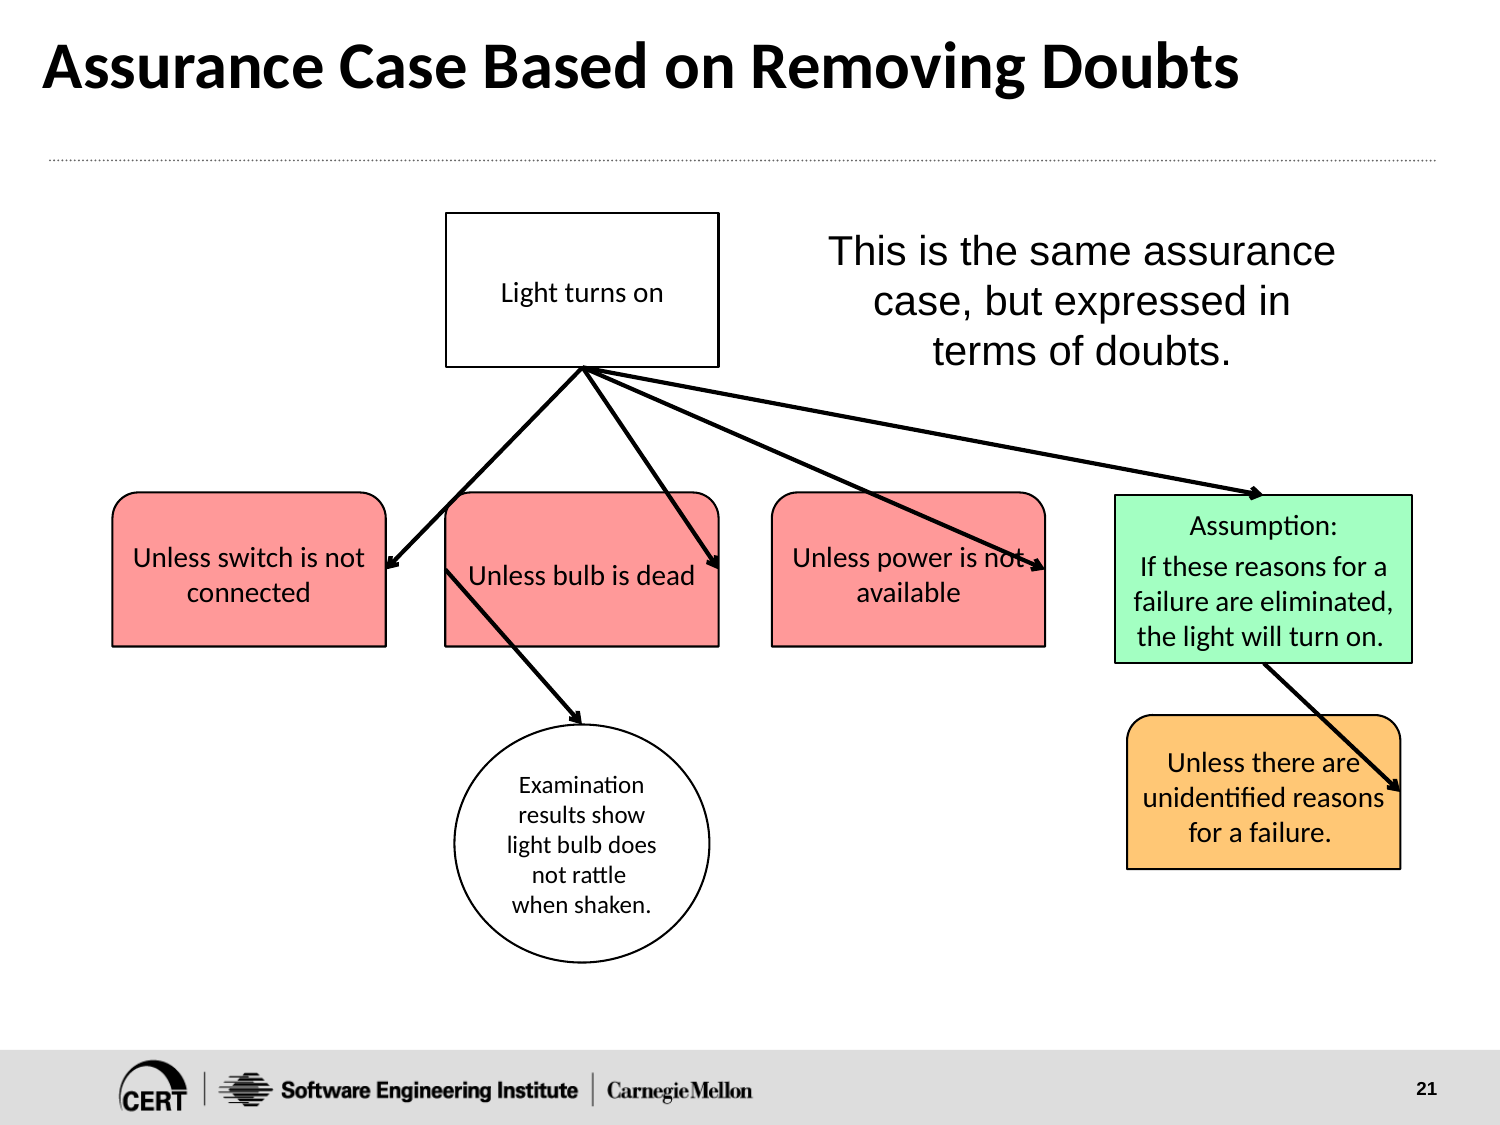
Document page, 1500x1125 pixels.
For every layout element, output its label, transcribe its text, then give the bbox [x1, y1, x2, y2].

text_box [112, 213, 1413, 963]
picture [102, 1056, 765, 1117]
title Assurance Case Based on Removing Doubts [42, 37, 1434, 155]
